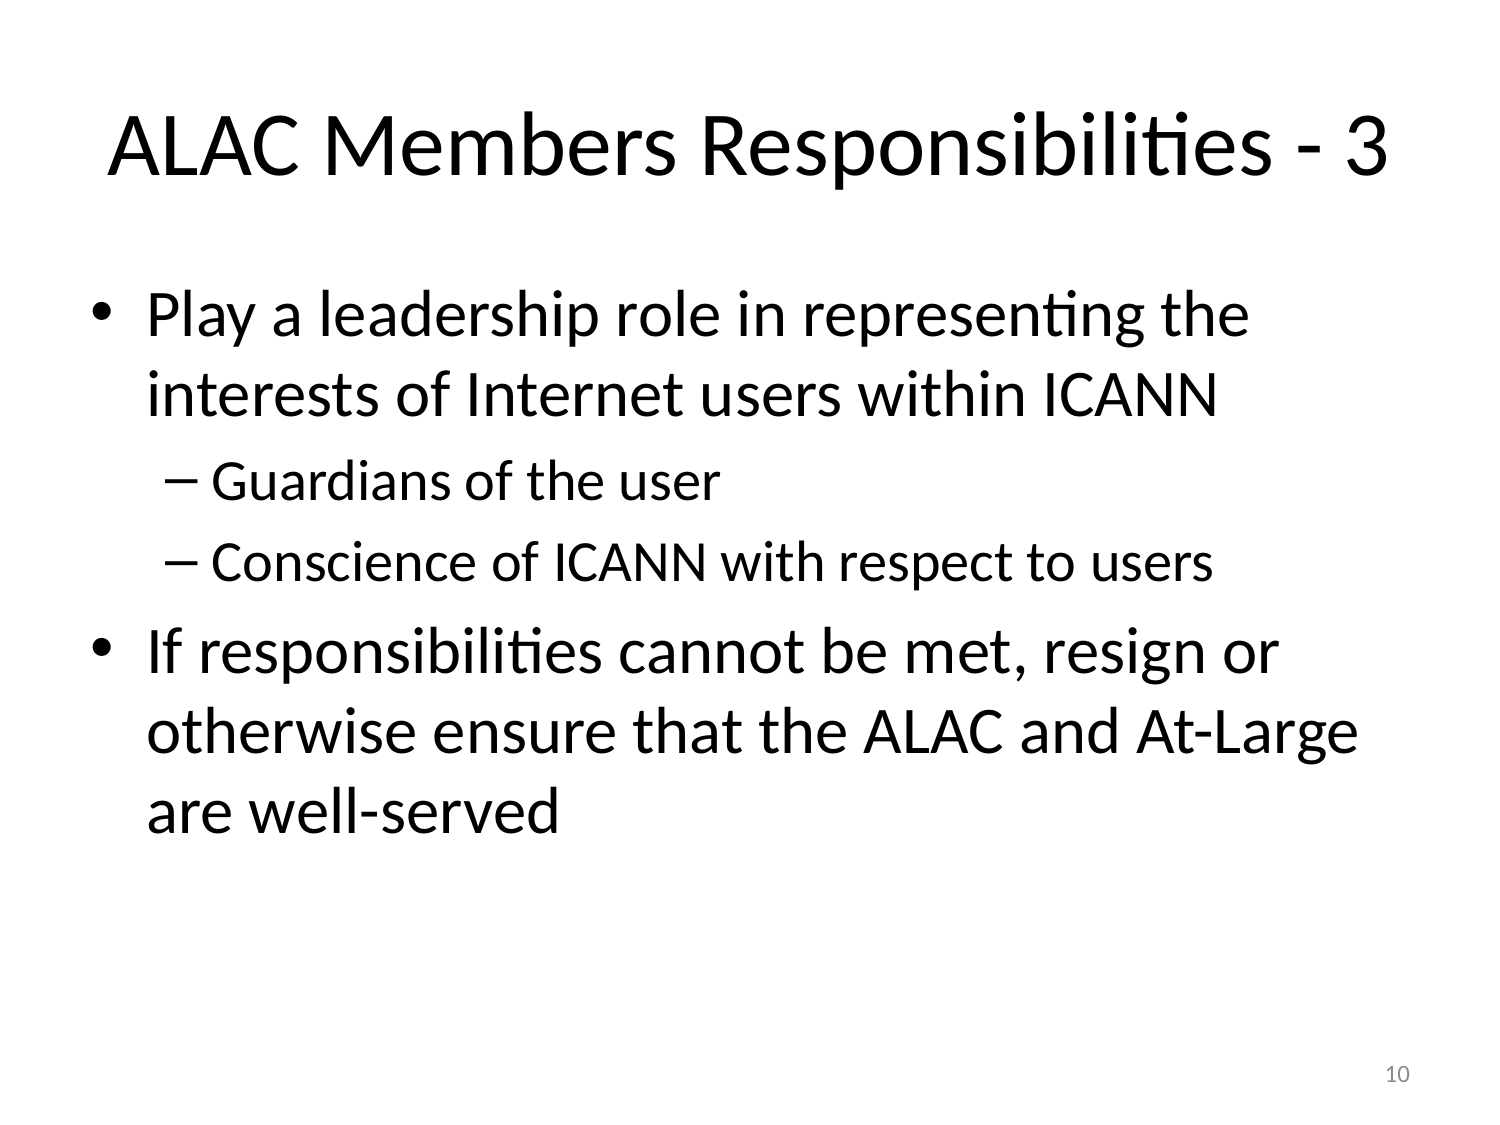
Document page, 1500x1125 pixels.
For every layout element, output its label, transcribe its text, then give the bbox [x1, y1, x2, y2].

title ALAC Members Responsibilities - 3 [75, 45, 1425, 233]
list Play a leadership role in representing the interests of Internet users within ICANN Guardians of the user Conscience of ICANN with respect to users If responsibilities cannot be met, resign or otherwise ensure that the ALAC and At-Large are well-served [75, 262, 1425, 1005]
slide_number 10 [1074, 1042, 1425, 1103]
